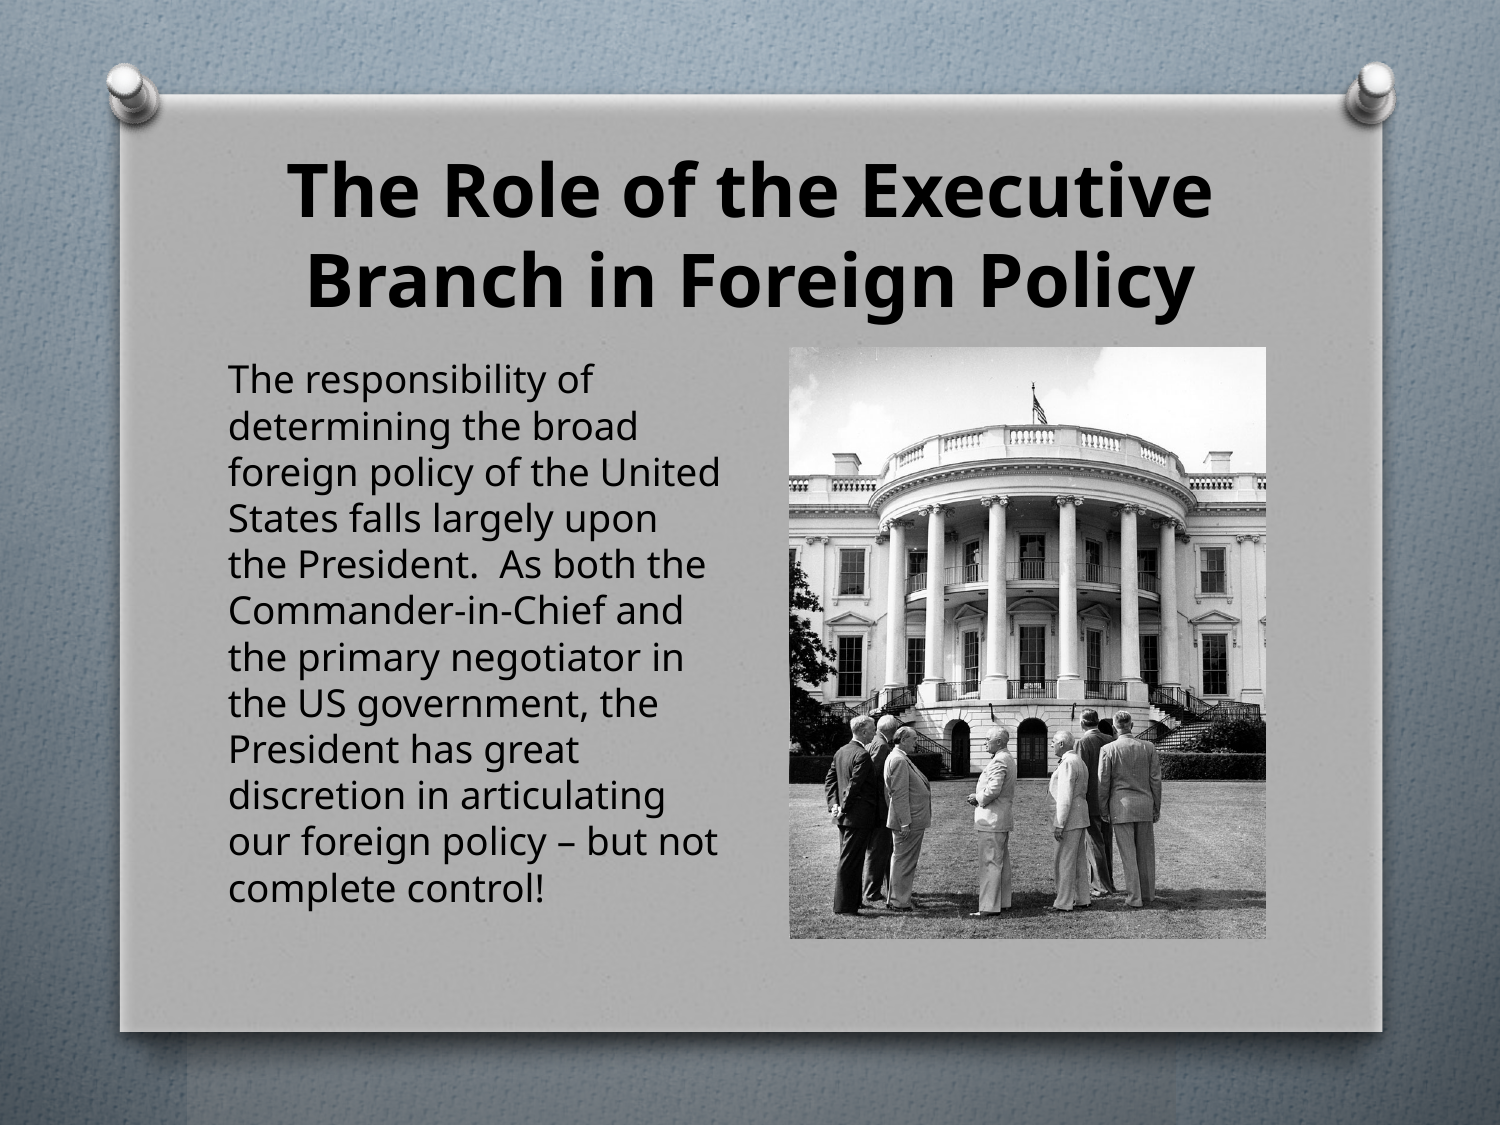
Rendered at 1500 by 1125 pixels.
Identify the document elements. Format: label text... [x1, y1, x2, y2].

title The Role of the Executive Branch in Foreign Policy [179, 134, 1323, 332]
picture [75, 29, 198, 153]
list The responsibility of determining the broad foreign policy of the United States falls largely upon the President. As both the Commander-in-Chief and the primary negotiator in the US government, the President has great discretion in articulating our foreign policy – but not complete control! [213, 348, 738, 939]
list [789, 347, 1266, 940]
picture [1317, 35, 1439, 156]
